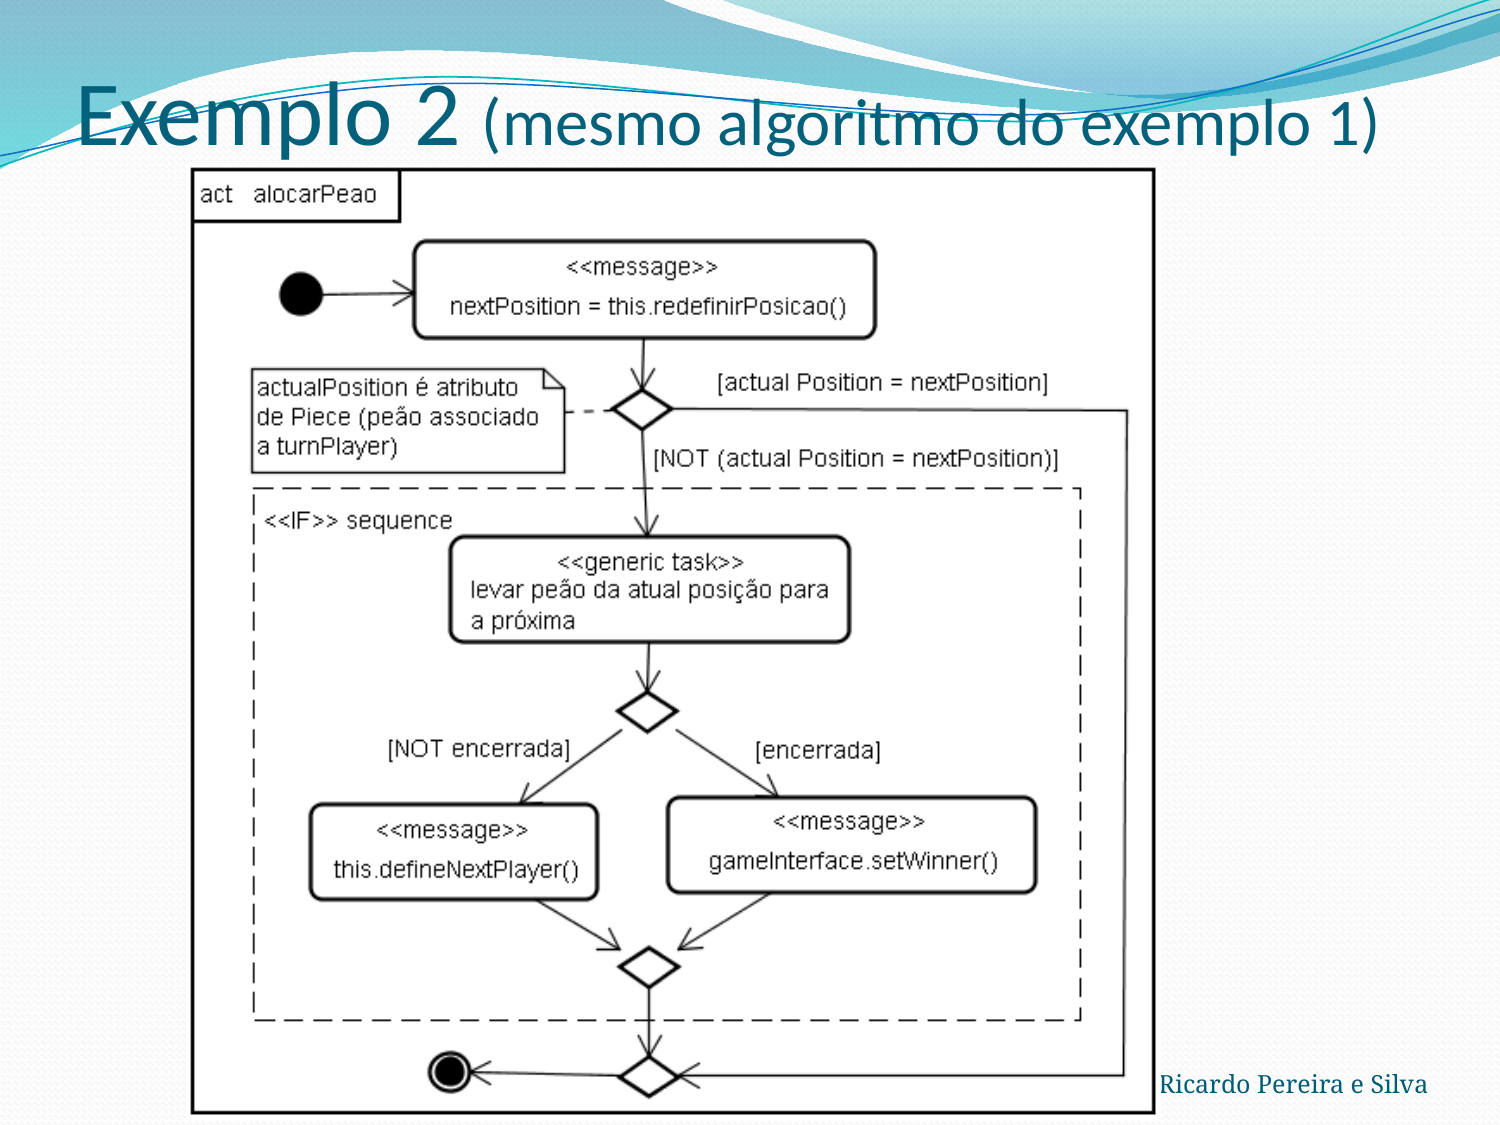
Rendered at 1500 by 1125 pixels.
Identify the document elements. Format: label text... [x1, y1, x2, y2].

title Exemplo 2 (mesmo algoritmo do exemplo 1) [75, 0, 1425, 164]
footer © Ricardo Pereira e Silva [1168, 1042, 1429, 1103]
picture [185, 163, 1161, 1120]
